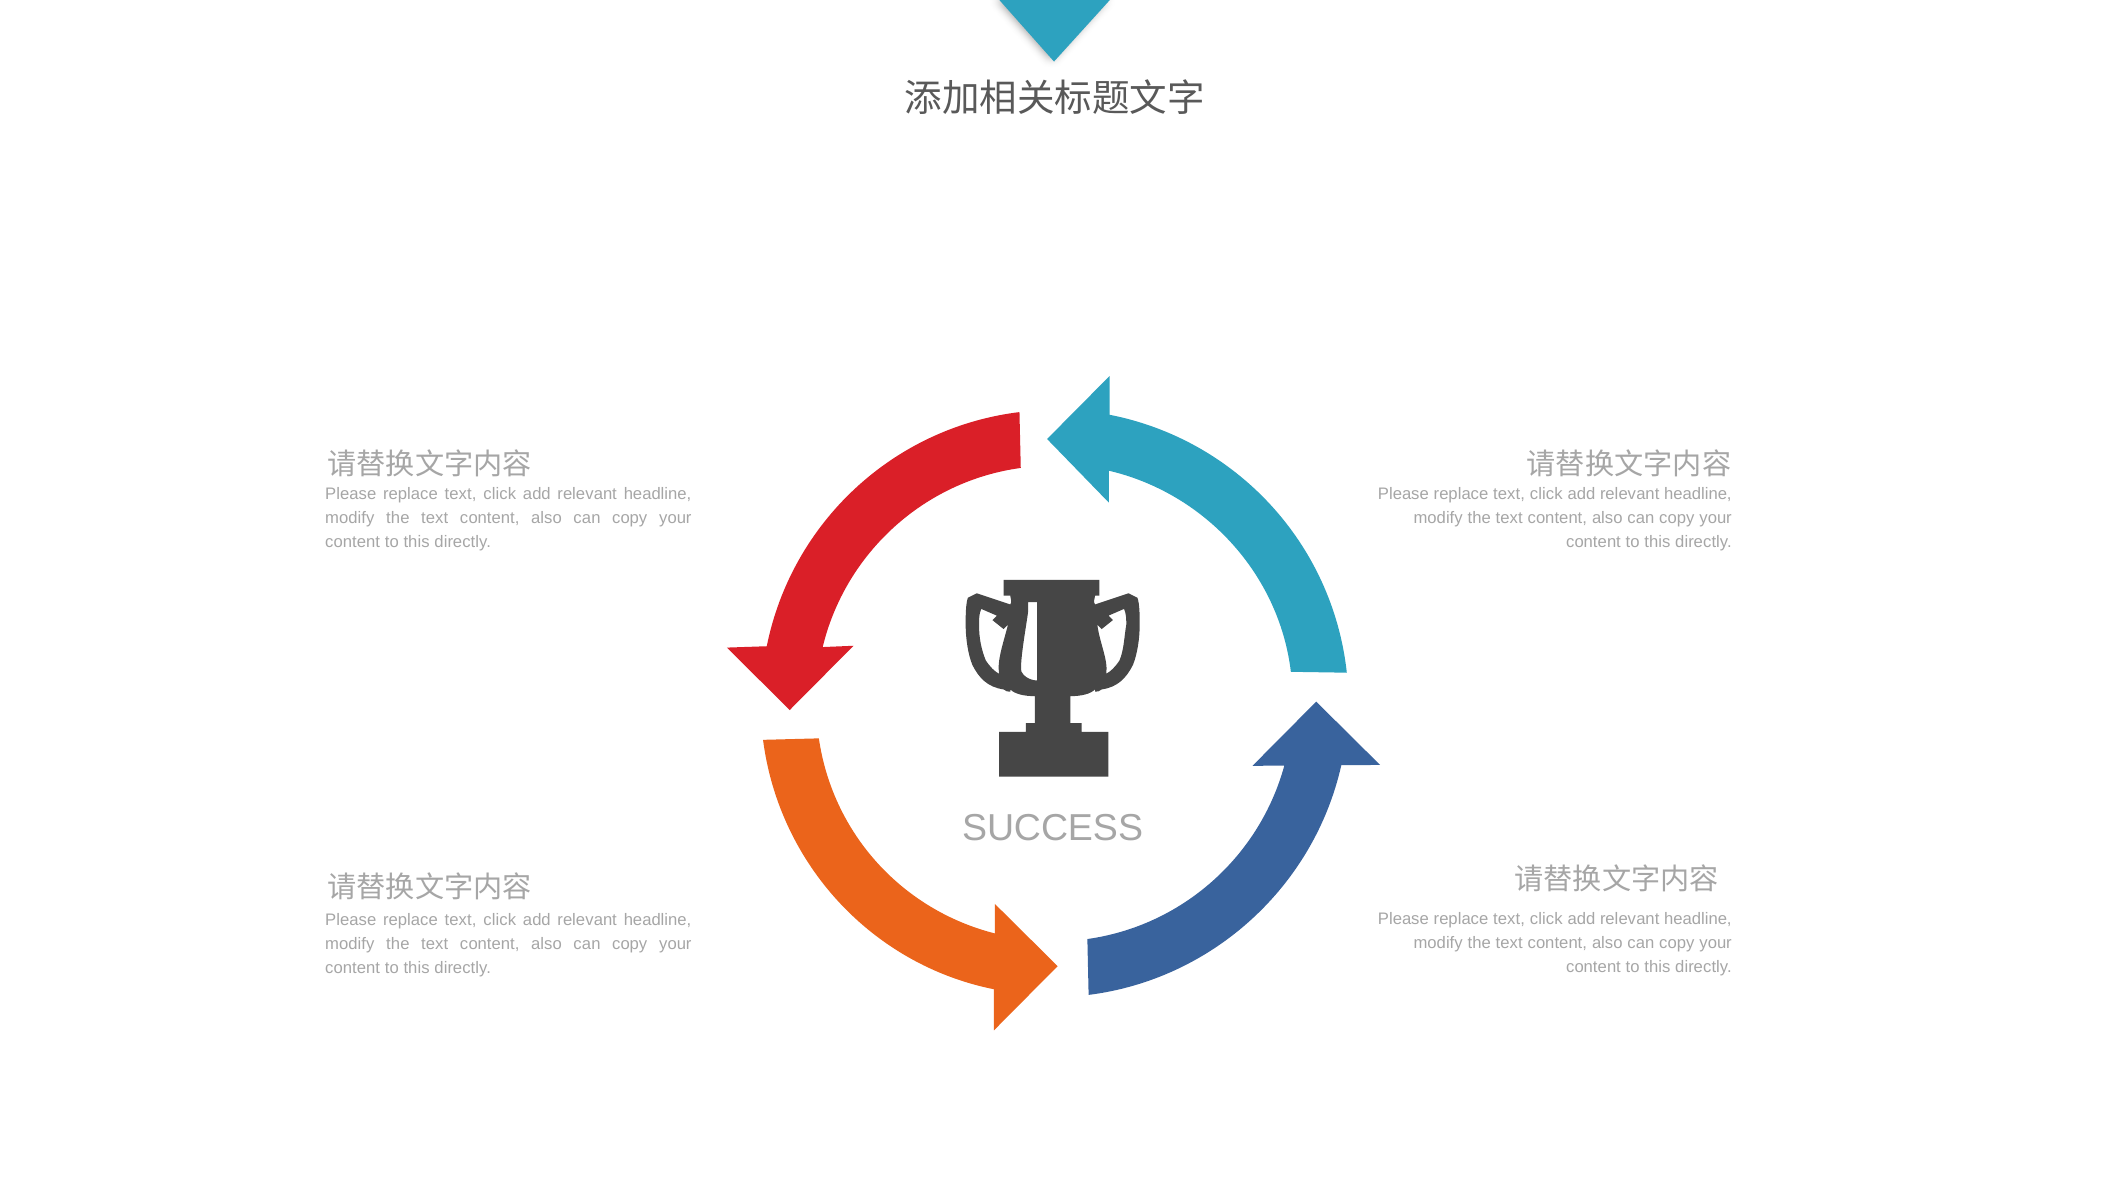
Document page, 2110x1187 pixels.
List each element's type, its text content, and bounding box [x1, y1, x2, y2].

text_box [1361, 431, 1748, 558]
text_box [741, 388, 1369, 1017]
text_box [310, 431, 707, 558]
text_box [310, 854, 707, 984]
text_box [997, 0, 1112, 64]
text_box 添加相关标题文字 [871, 67, 1238, 125]
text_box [1361, 845, 1748, 983]
